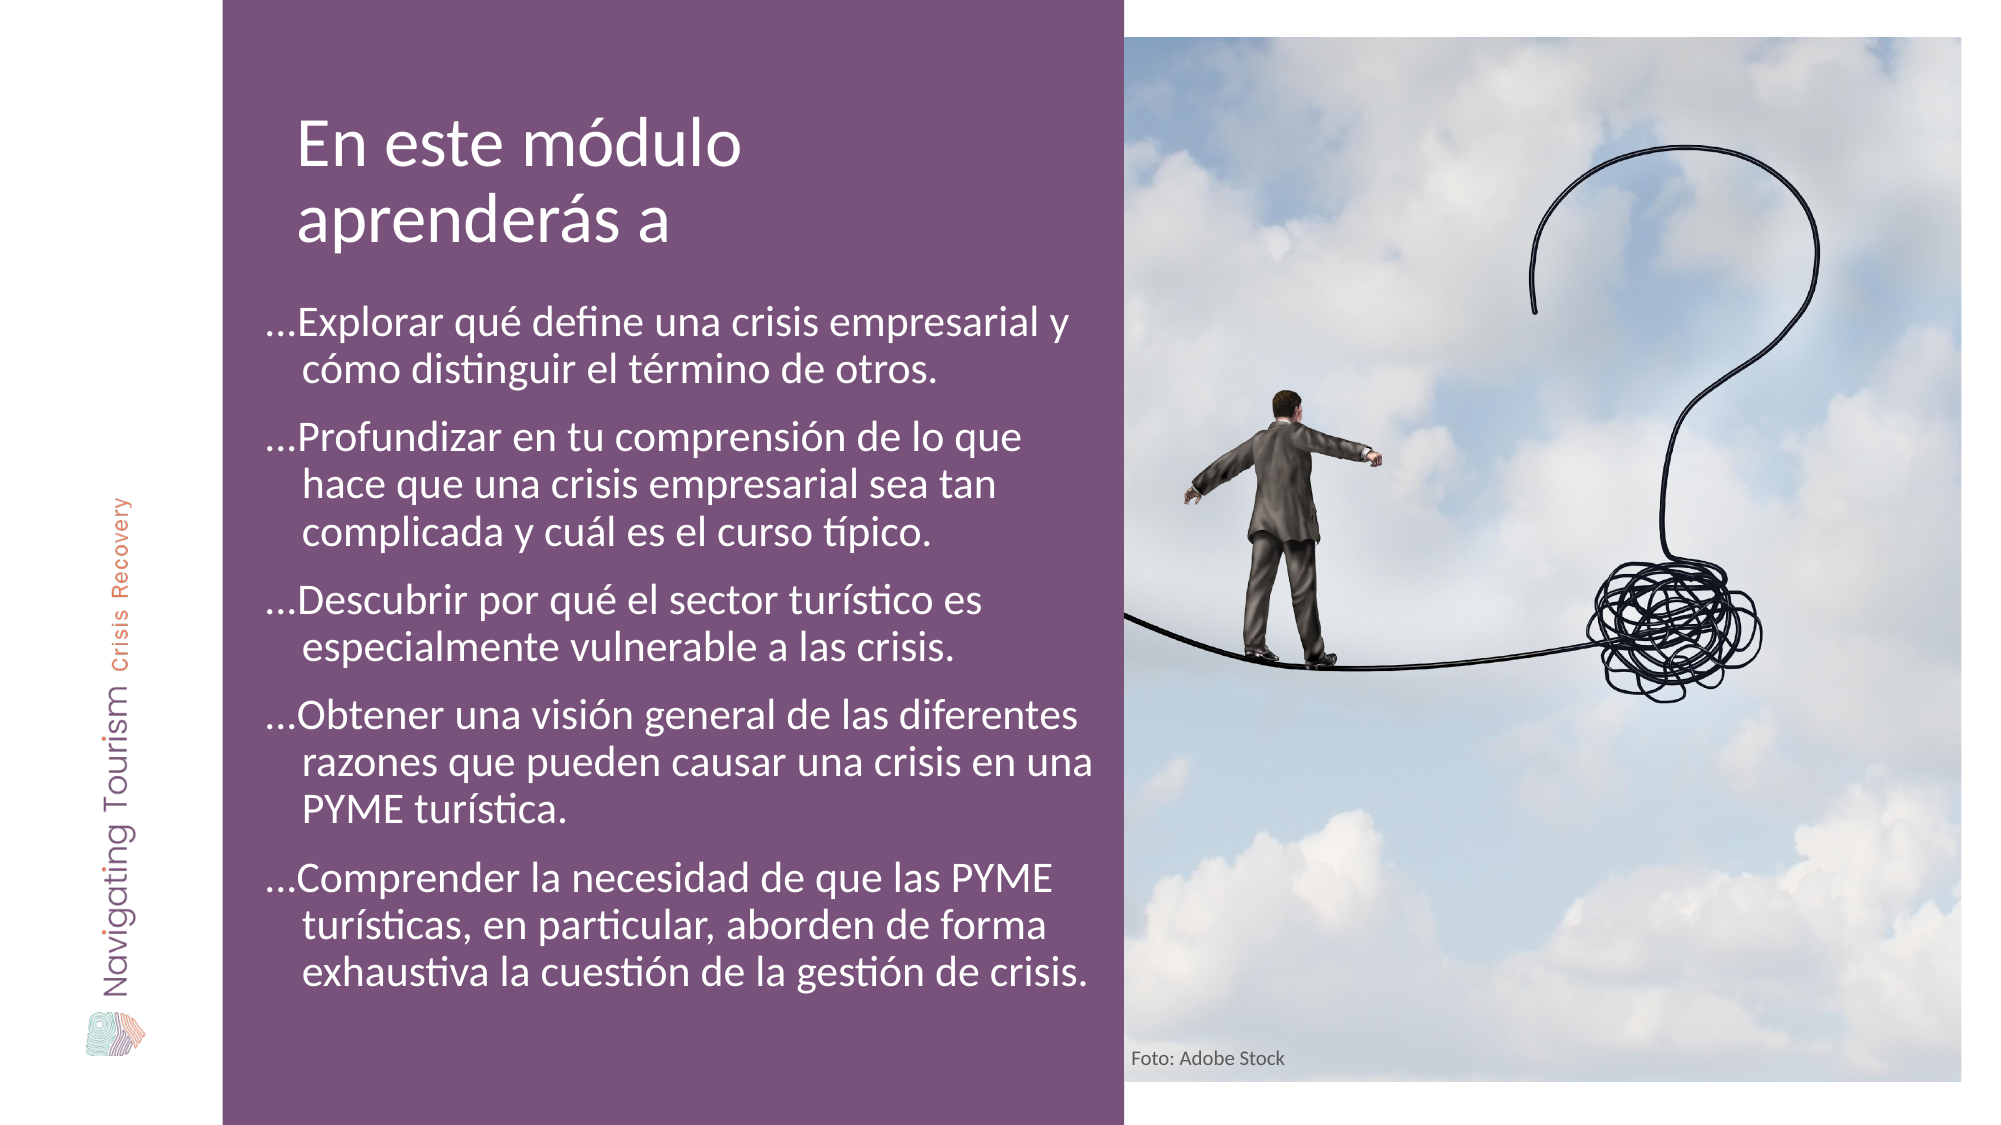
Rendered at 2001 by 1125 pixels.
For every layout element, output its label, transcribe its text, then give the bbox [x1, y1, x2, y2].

list ...Explorar qué define una crisis empresarial y cómo distinguir el término de otros. ...Profundizar en tu comprensión de lo que hace que una crisis empresarial sea tan complicada y cuál es el curso típico. ...Descubrir por qué el sector turístico es especialmente vulnerable a las crisis. ...Obtener una visión general de las diferentes razones que pueden causar una crisis en una PYME turística. ...Comprender la necesidad de que las PYME turísticas, en particular, aborden de forma exhaustiva la cuestión de la gestión de crisis. [249, 290, 1118, 1034]
picture [87, 497, 142, 1004]
picture [80, 1006, 148, 1055]
list En este módulo aprenderás a [281, 97, 1056, 194]
picture [1123, 37, 1962, 1082]
